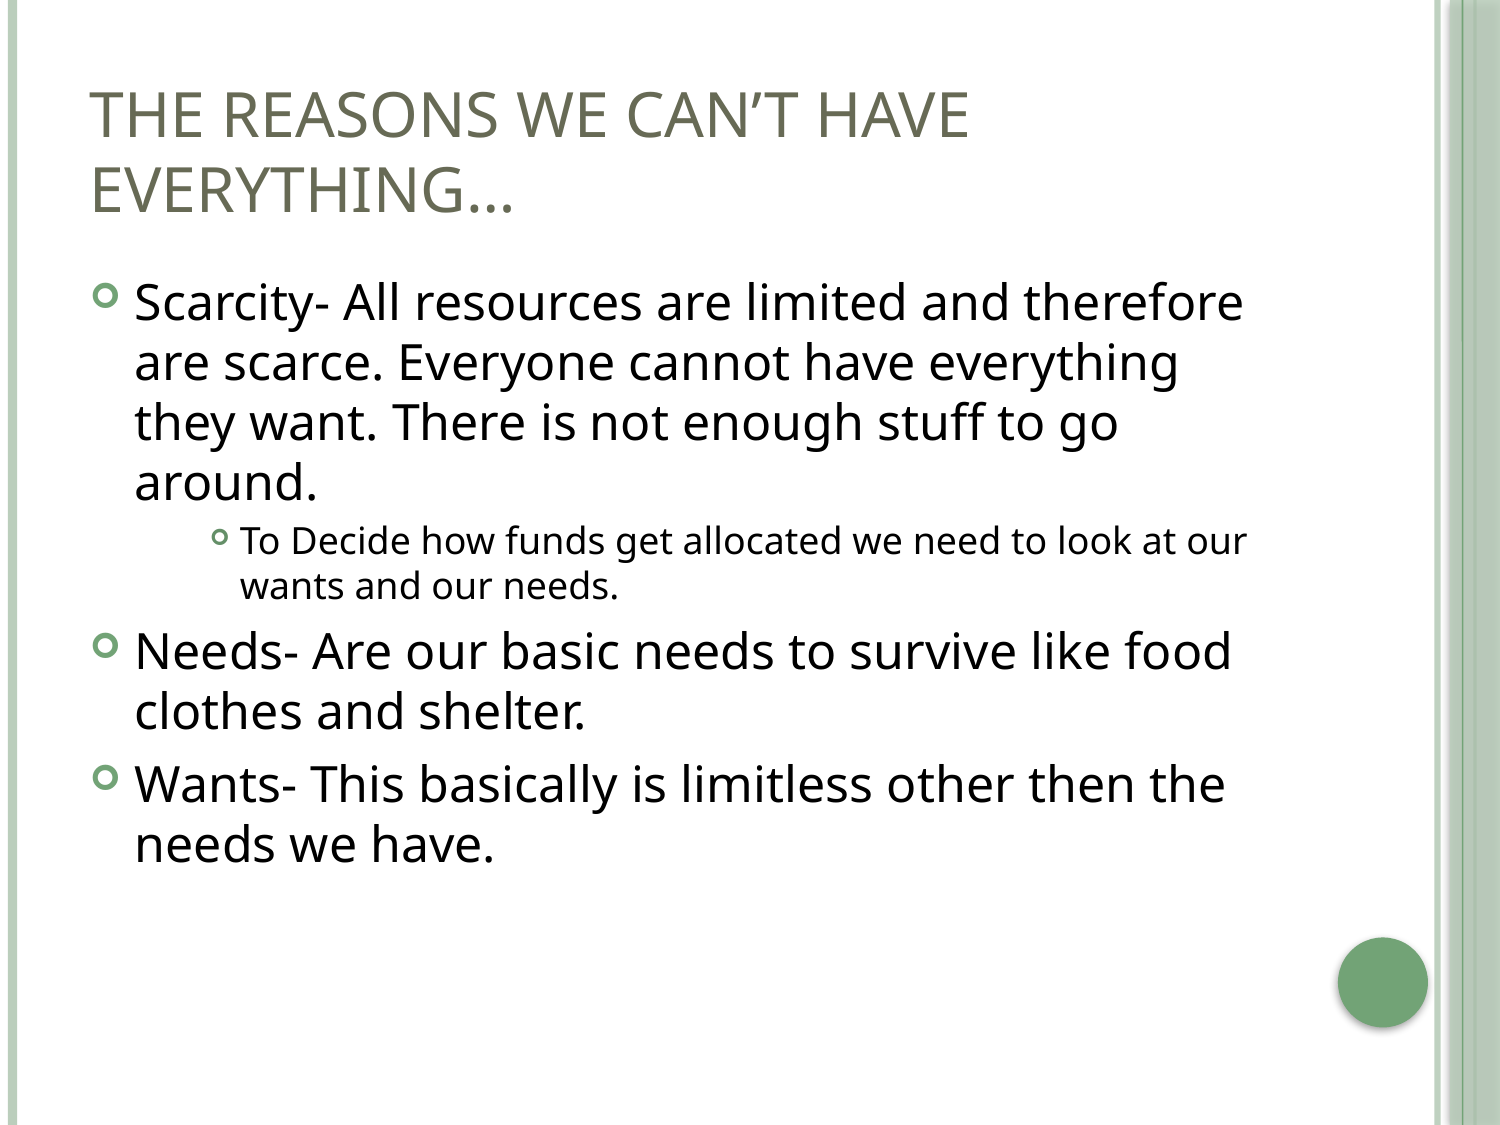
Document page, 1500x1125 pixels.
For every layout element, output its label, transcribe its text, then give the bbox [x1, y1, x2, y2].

list Scarcity- All resources are limited and therefore are scarce. Everyone cannot have everything they want. There is not enough stuff to go around. To Decide how funds get allocated we need to look at our wants and our needs. Needs- Are our basic needs to survive like food clothes and shelter. Wants- This basically is limitless other then the needs we have. [75, 262, 1300, 1062]
title The reasons we can’t have everything… [75, 45, 1300, 233]
